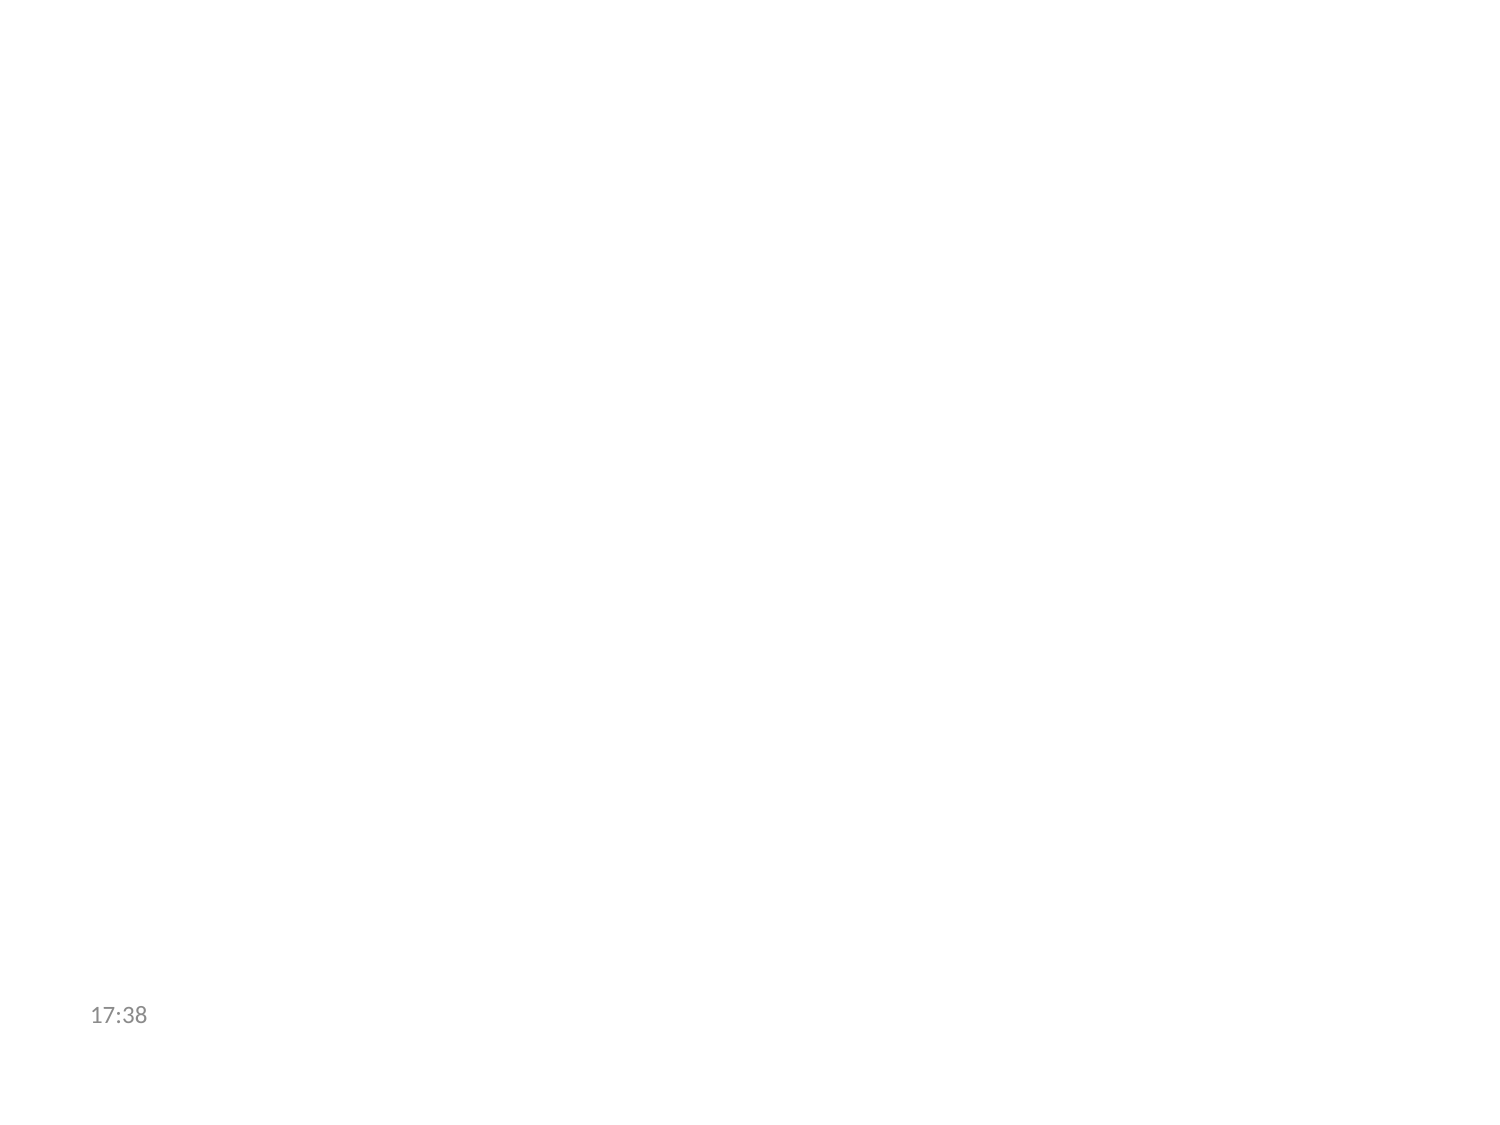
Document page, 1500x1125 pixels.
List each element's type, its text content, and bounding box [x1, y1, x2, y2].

text_box 15:35 [75, 983, 425, 1044]
